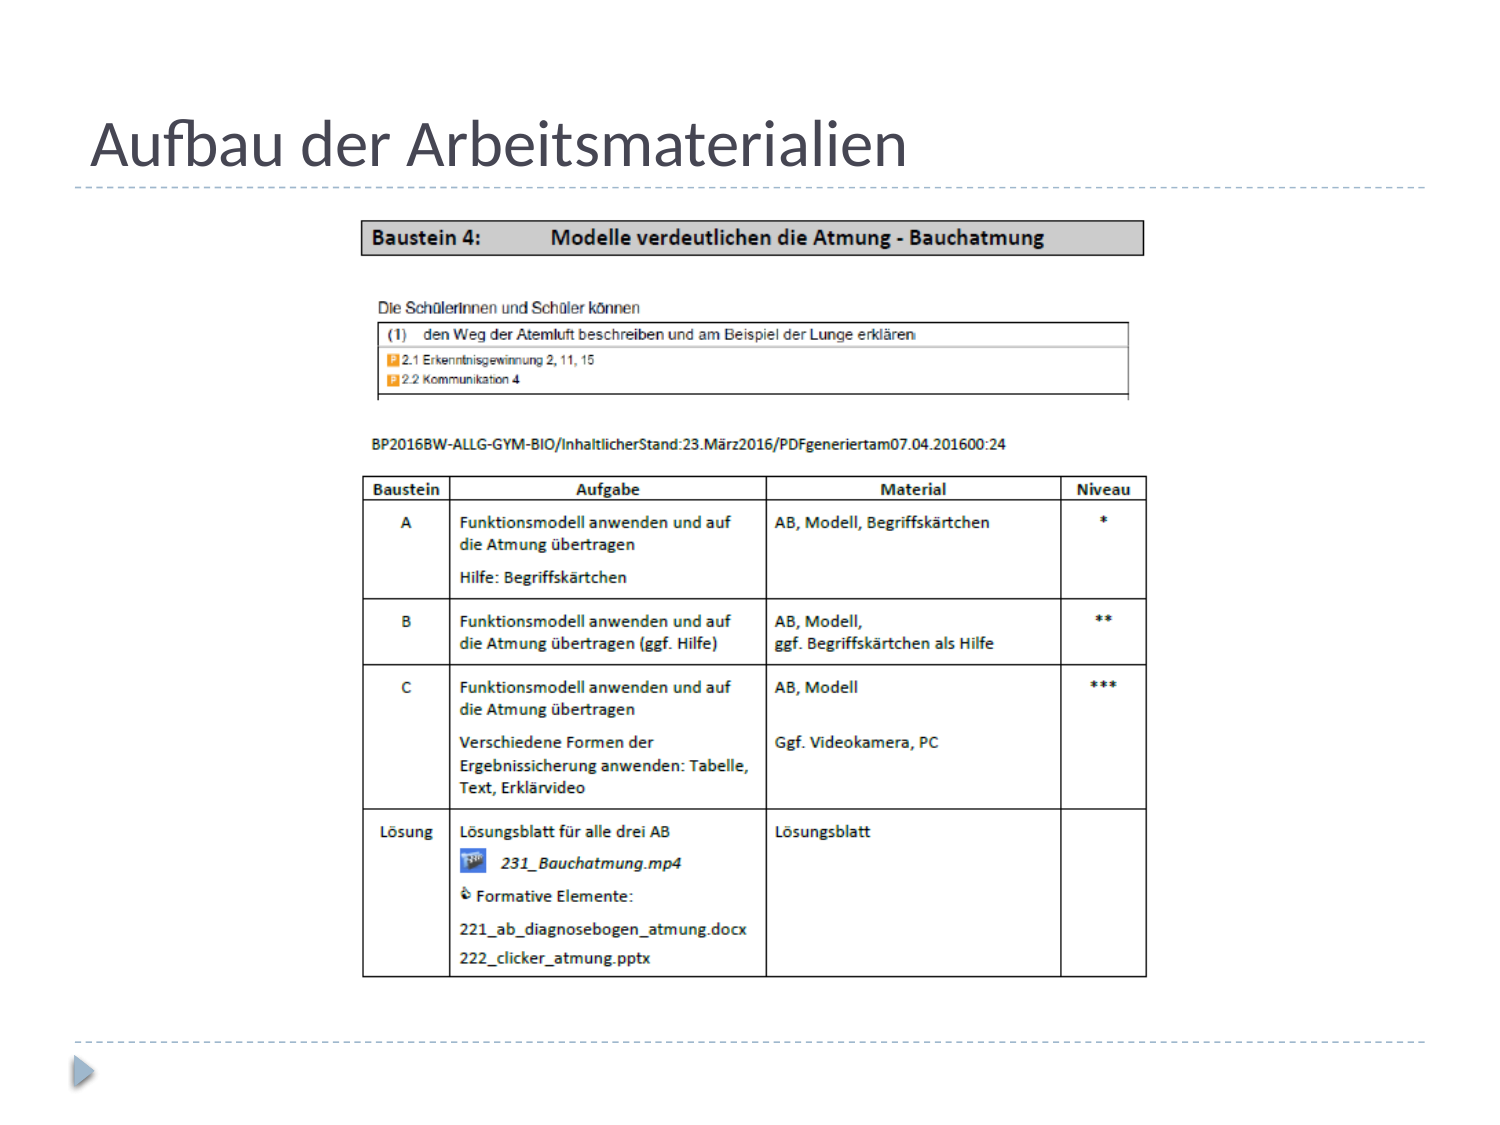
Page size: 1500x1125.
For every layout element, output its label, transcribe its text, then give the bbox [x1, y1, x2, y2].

picture [346, 207, 1154, 984]
title Aufbau der Arbeitsmaterialien [74, 37, 1426, 188]
